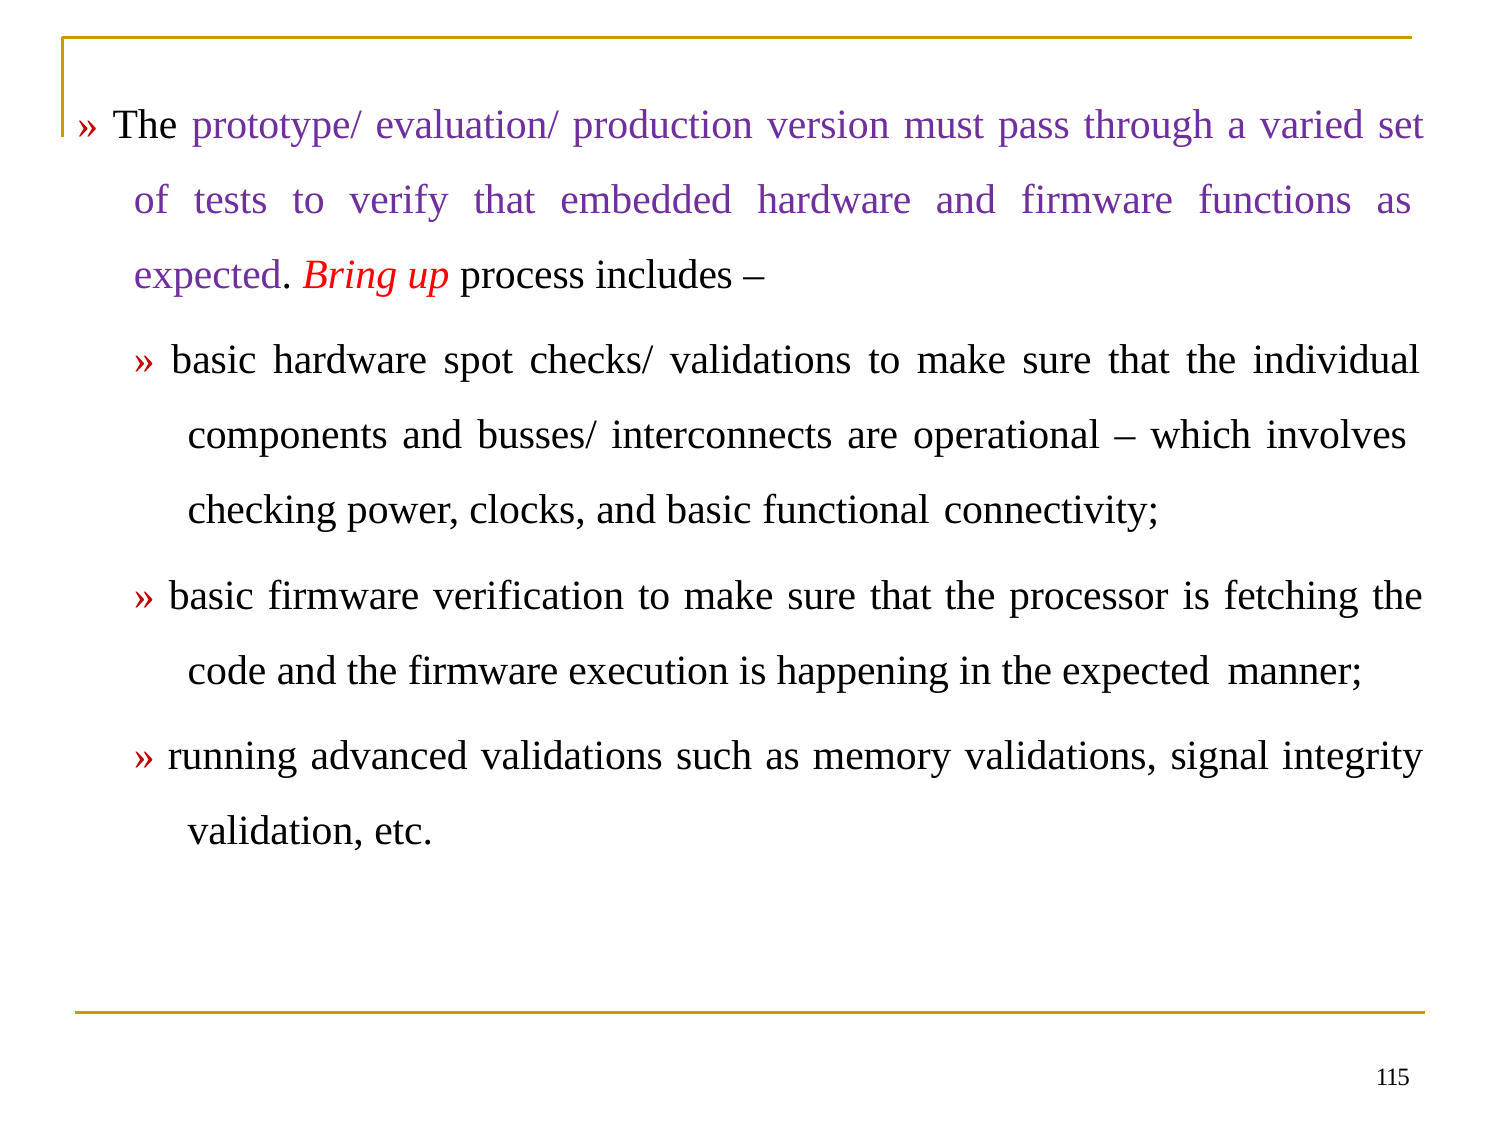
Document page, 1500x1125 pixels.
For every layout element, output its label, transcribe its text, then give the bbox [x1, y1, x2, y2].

text_box 115 [1373, 1058, 1413, 1090]
text_box » basic hardware spot checks/ validations to make sure that the individual components and busses/ interconnects are operational – which involves checking power, clocks, and basic functional connectivity; » basic firmware verification to make sure that the processor is fetching the code and the firmware execution is happening in the expected manner; » running advanced validations such as memory validations, signal integrity validation, etc. [131, 305, 1438, 853]
title » The prototype/ evaluation/ production version must pass through a varied set of tests to verify that embedded hardware and firmware functions as expected. Bring up process includes – [75, 70, 1439, 298]
